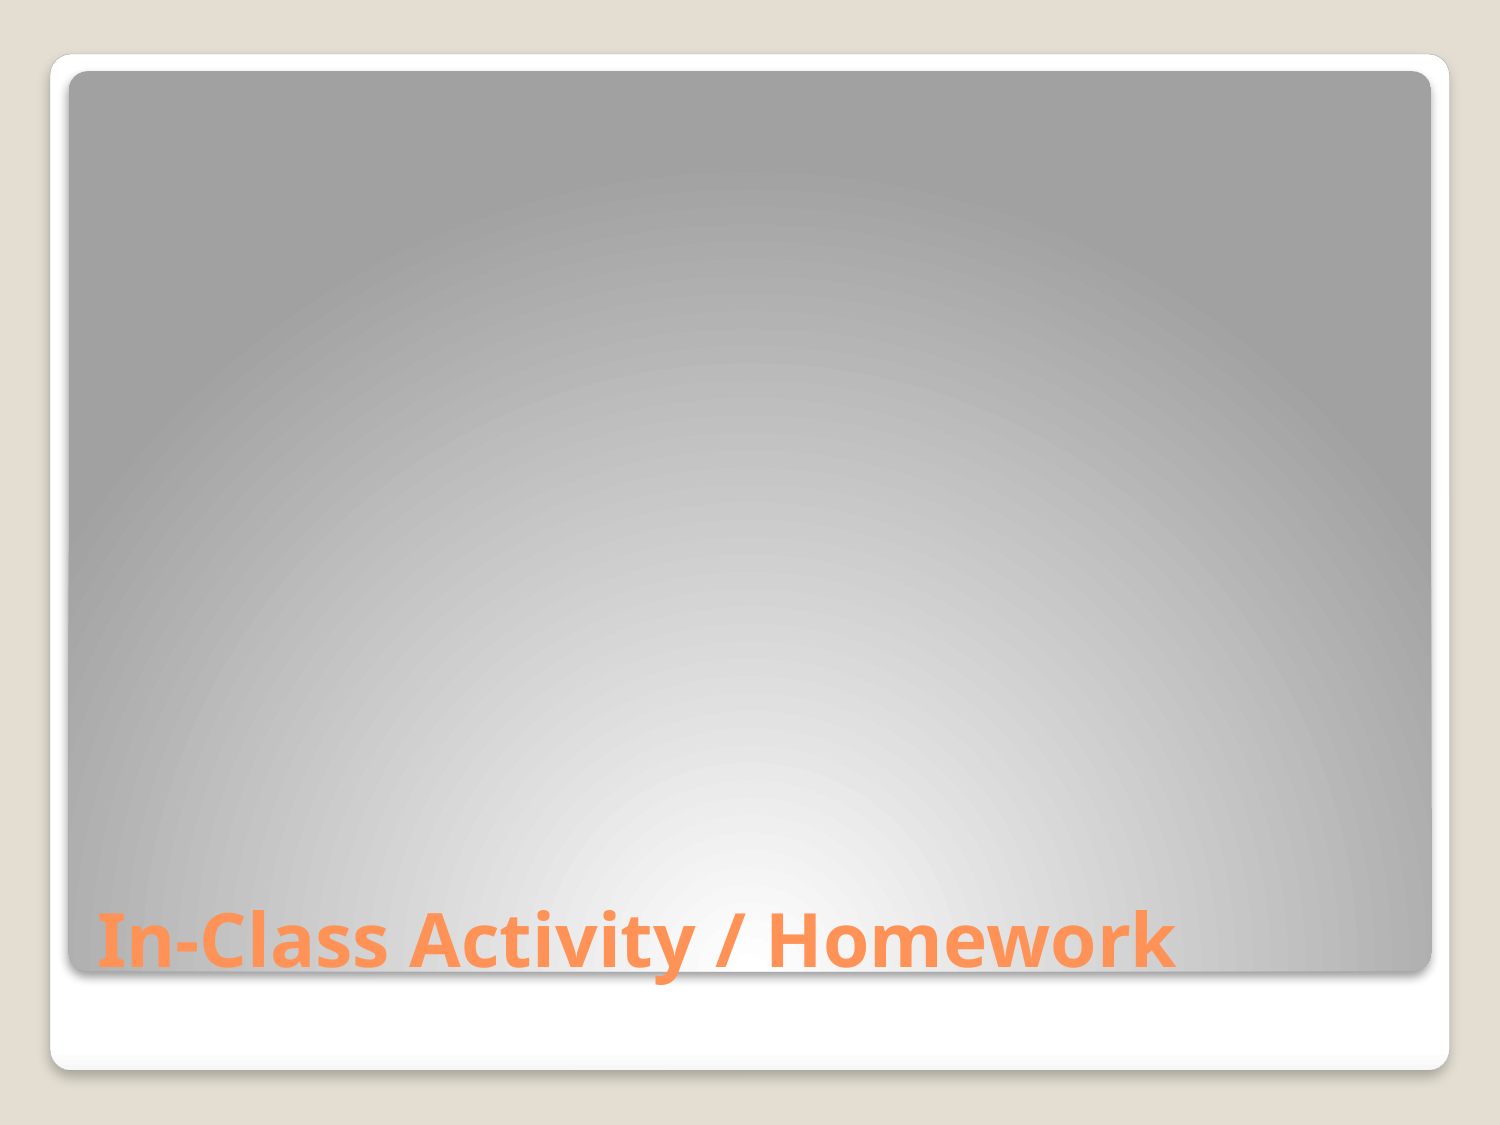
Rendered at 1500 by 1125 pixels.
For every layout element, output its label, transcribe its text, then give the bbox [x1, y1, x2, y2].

title In-Class Activity / Homework [82, 817, 1425, 990]
